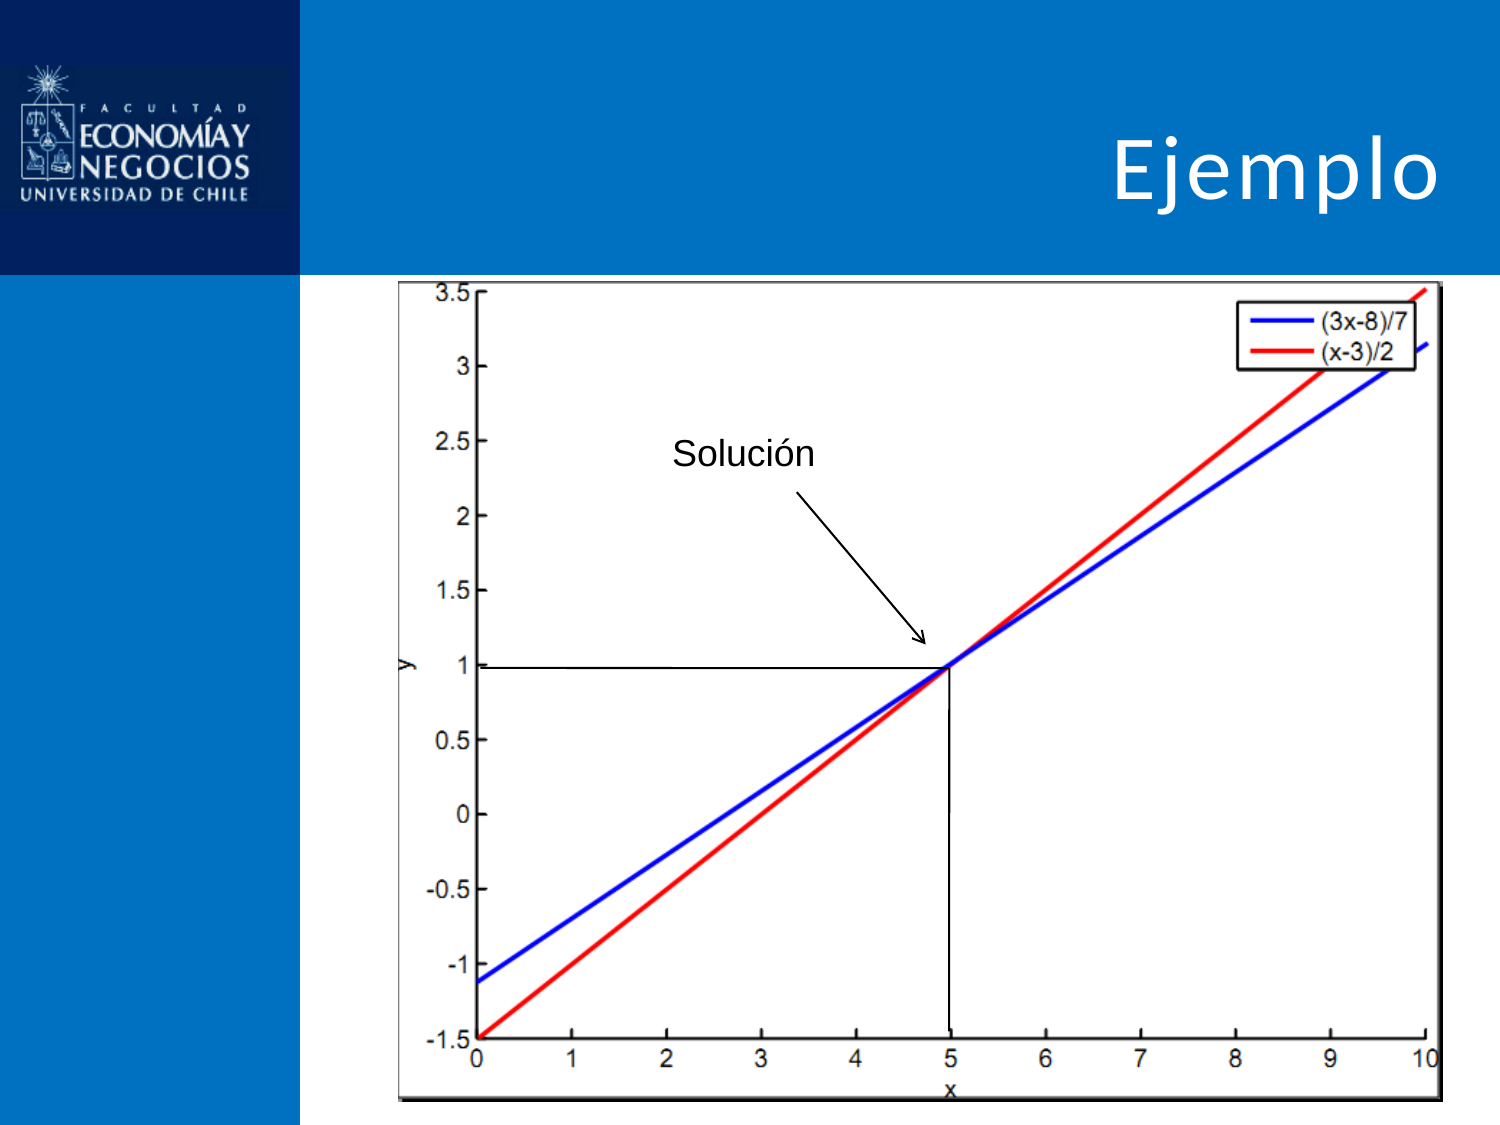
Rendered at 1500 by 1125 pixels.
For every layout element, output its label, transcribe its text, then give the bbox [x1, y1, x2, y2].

picture [398, 280, 1443, 1102]
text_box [655, 421, 926, 645]
picture [0, 64, 290, 211]
title Ejemplo [281, 46, 1456, 279]
